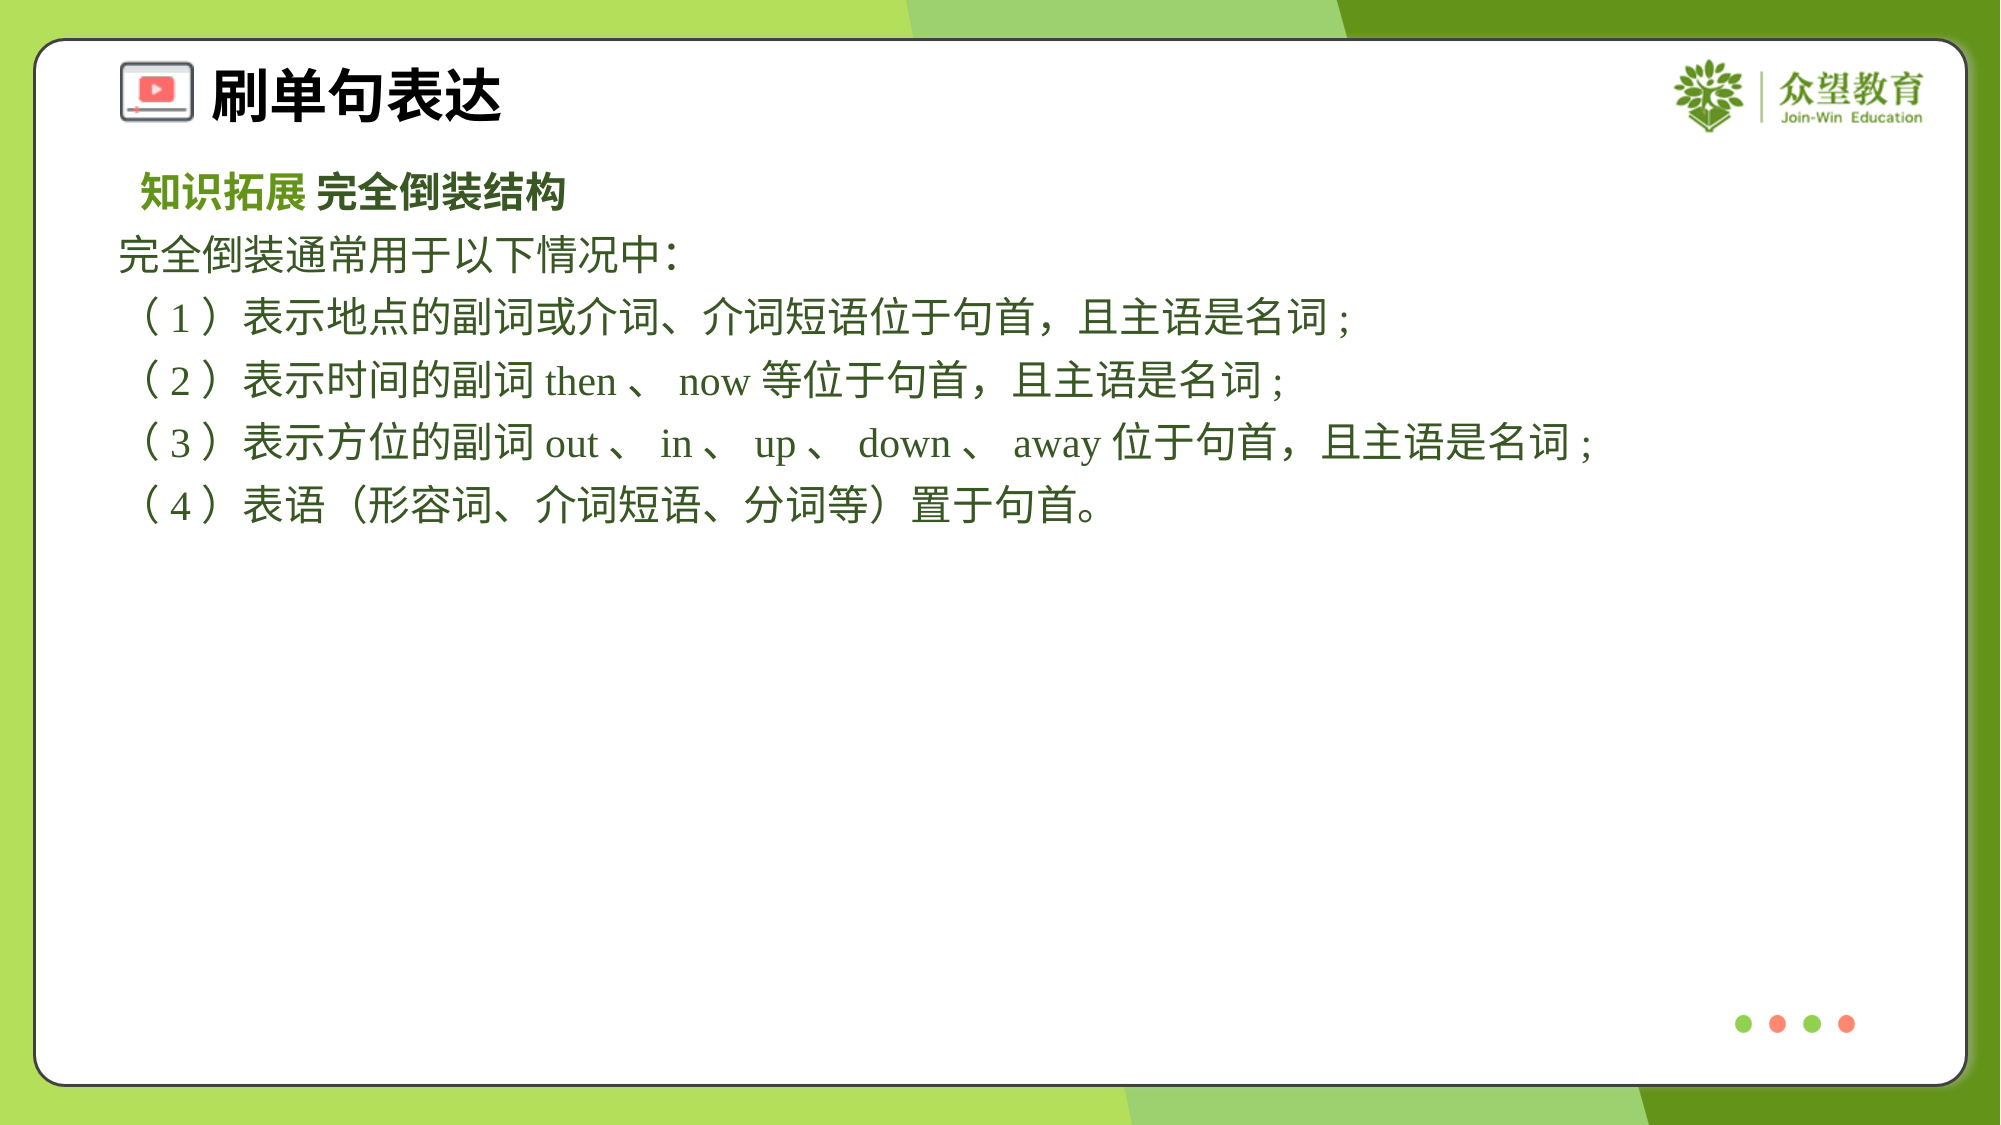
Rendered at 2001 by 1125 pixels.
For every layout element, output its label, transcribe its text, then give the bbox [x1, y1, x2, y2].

picture [0, 0, 2000, 1125]
text_box 知识拓展 完全倒装结构 完全倒装通常用于以下情况中： （1）表示地点的副词或介词、介词短语位于句首，且主语是名词; （2）表示时间的副词then、now等位于句首，且主语是名词; （3）表示方位的副词out、in、up、down、away位于句首，且主语是名词; （4）表语（形容词、介词短语、分词等）置于句首。 [118, 147, 1883, 524]
